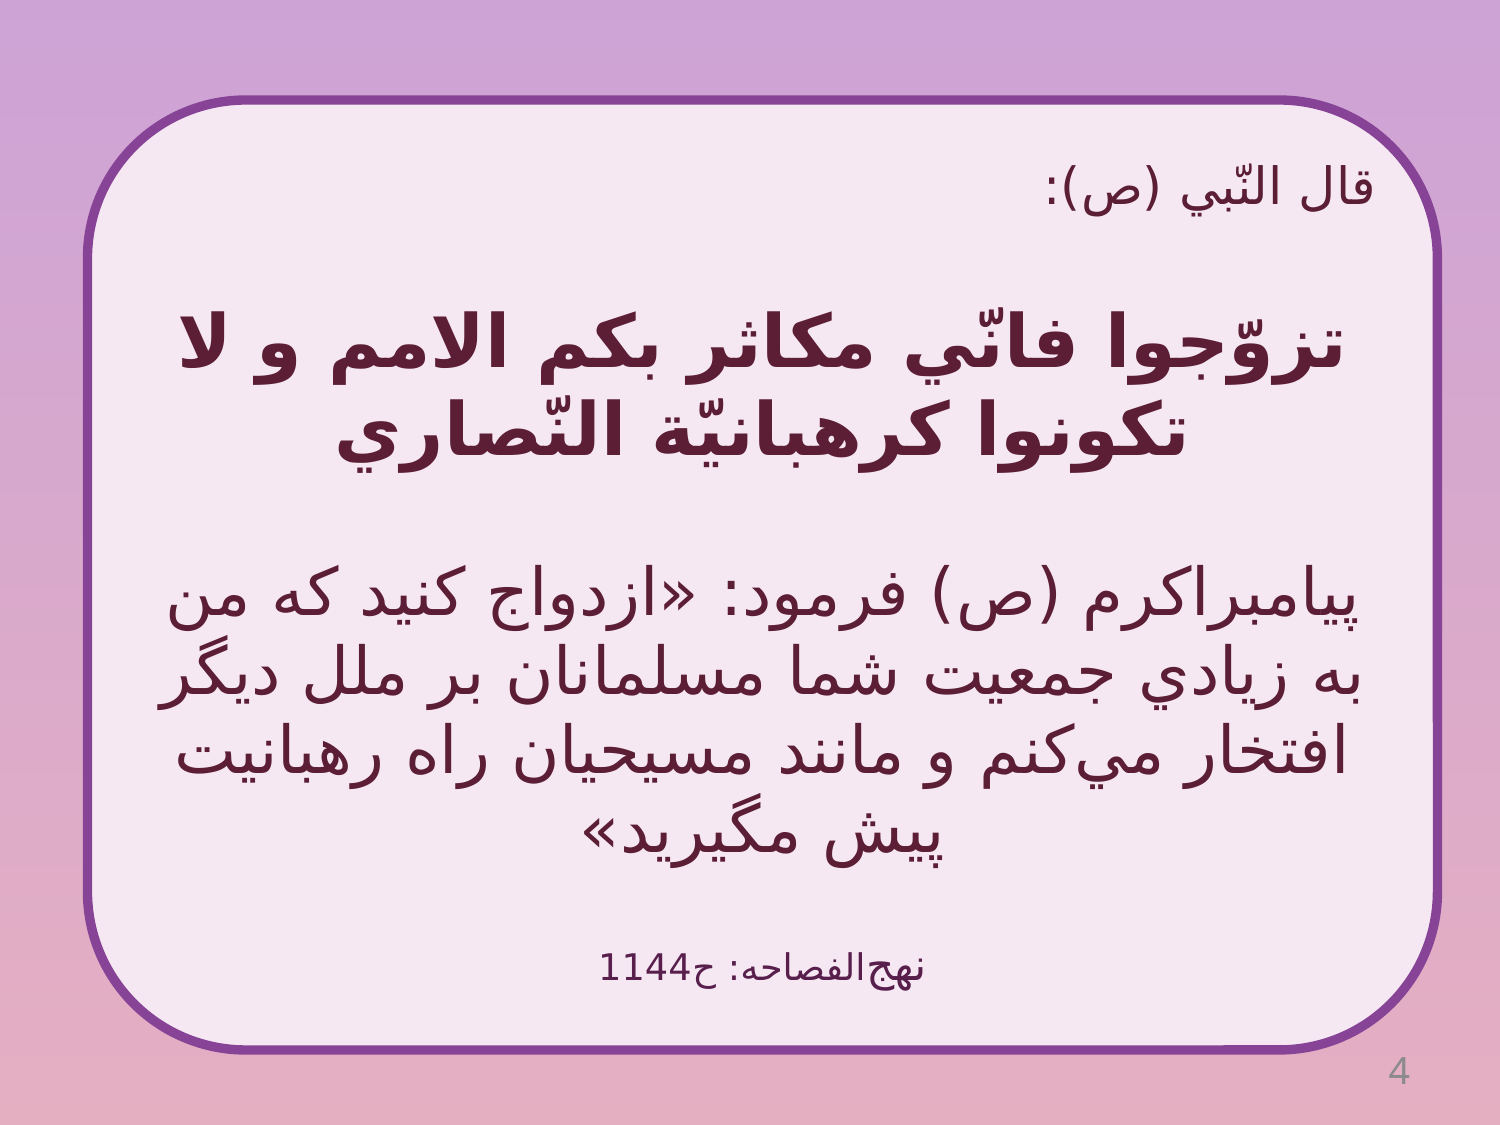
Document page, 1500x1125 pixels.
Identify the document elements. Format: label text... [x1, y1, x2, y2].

slide_number 4 [1074, 1042, 1425, 1103]
text_box قال‌ النّبي‌ (ص‌): تزوّجوا فانّي‌ مكاثر بكم‌ الامم‌ و لا تكونوا كرهبانيّة ‌النّصاري‌ پيامبراكرم‌ (ص‌) فرمود: «ازدواج‌ كنيد كه‌ من‌ به‌ زيادي‌ جمعيت‌ شما مسلمانان‌ بر ملل‌ ديگر افتخار مي‌كنم‌ و مانند مسيحيان‌ راه‌ رهبانيت‌ پيش ‌مگيريد» نهج‌الفصاحه‌: ح‌1144 [85, 97, 1440, 1053]
